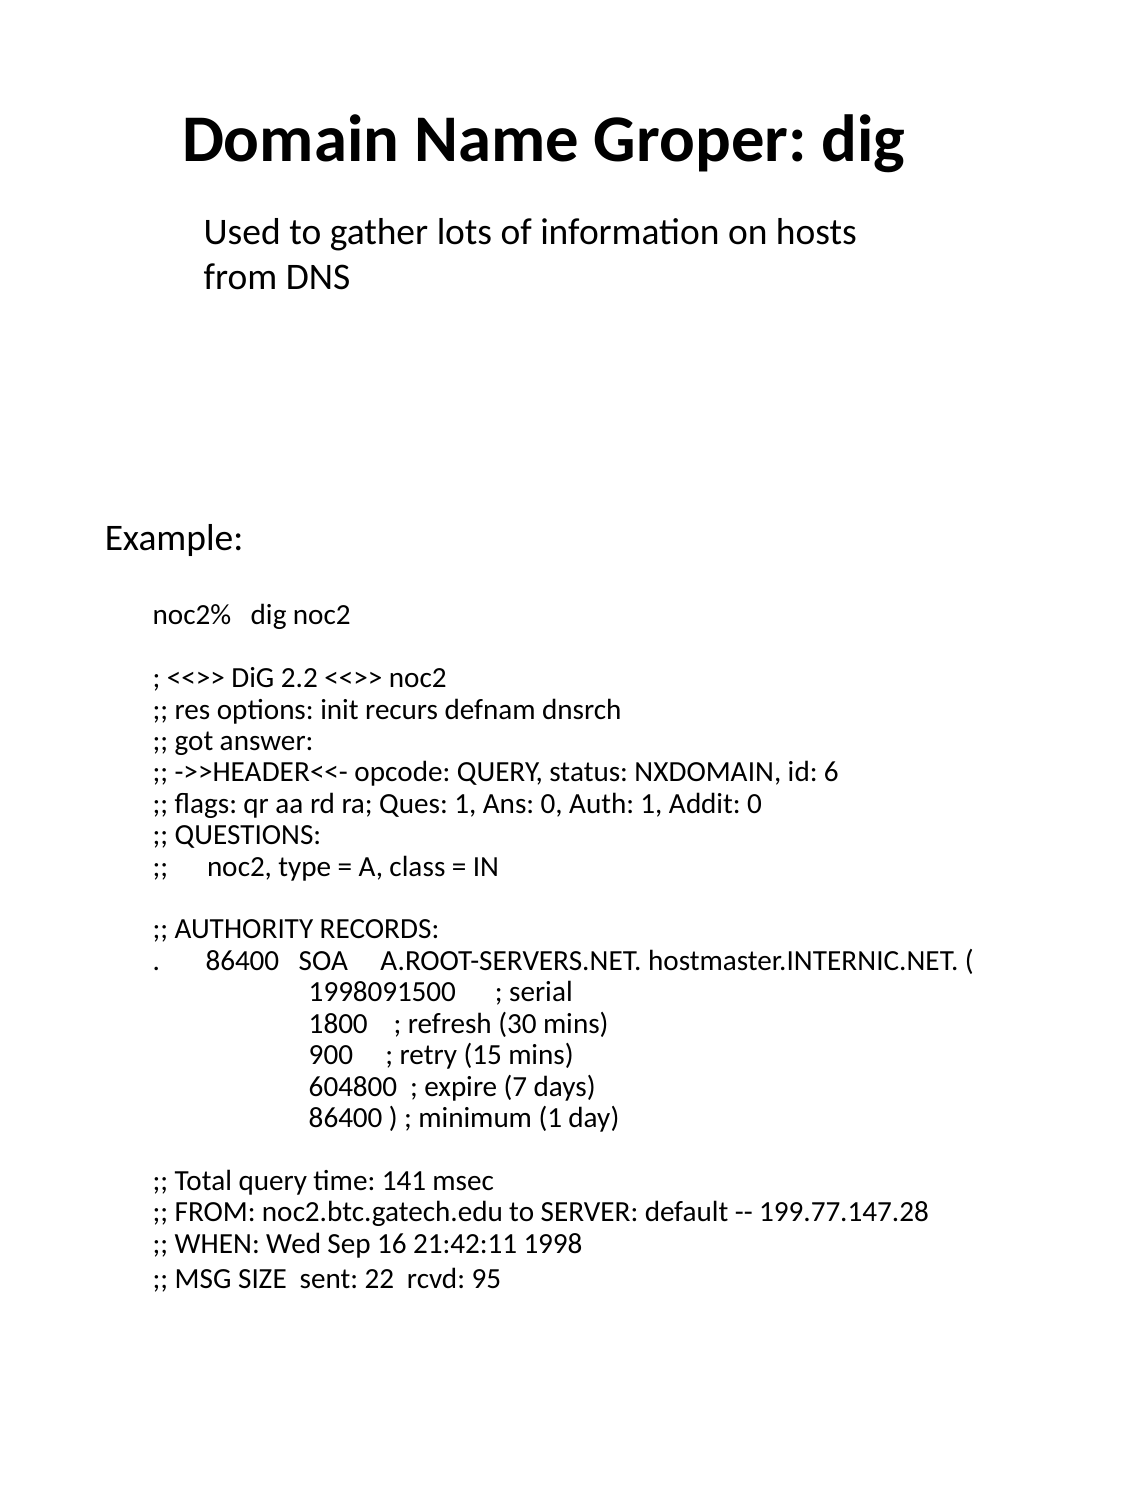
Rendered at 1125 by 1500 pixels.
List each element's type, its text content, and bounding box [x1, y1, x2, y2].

title Domain Name Groper: dig [75, 87, 1013, 353]
text_box noc2% dig noc2 ; <<>> DiG 2.2 <<>> noc2 ;; res options: init recurs defnam dnsrch ;; got answer: ;; ->>HEADER<<- opcode: QUERY, status: NXDOMAIN, id: 6 ;; flags: qr aa rd ra; Ques: 1, Ans: 0, Auth: 1, Addit: 0 ;; QUESTIONS: ;; noc2, type = A, class = IN ;; AUTHORITY RECORDS: . 86400 SOA A.ROOT-SERVERS.NET. hostmaster.INTERNIC.NET. ( 1998091500 ; serial 1800 ; refresh (30 mins) 900 ; retry (15 mins) 604800 ; expire (7 days) 86400 ) ; minimum (1 day) ;; Total query time: 141 msec ;; FROM: noc2.btc.gatech.edu to SERVER: default -- 199.77.147.28 ;; WHEN: Wed Sep 16 21:42:11 1998 ;; MSG SIZE sent: 22 rcvd: 95 [137, 592, 990, 1302]
text_box Used to gather lots of information on hosts from DNS [188, 199, 873, 305]
text_box Example: [90, 505, 259, 566]
